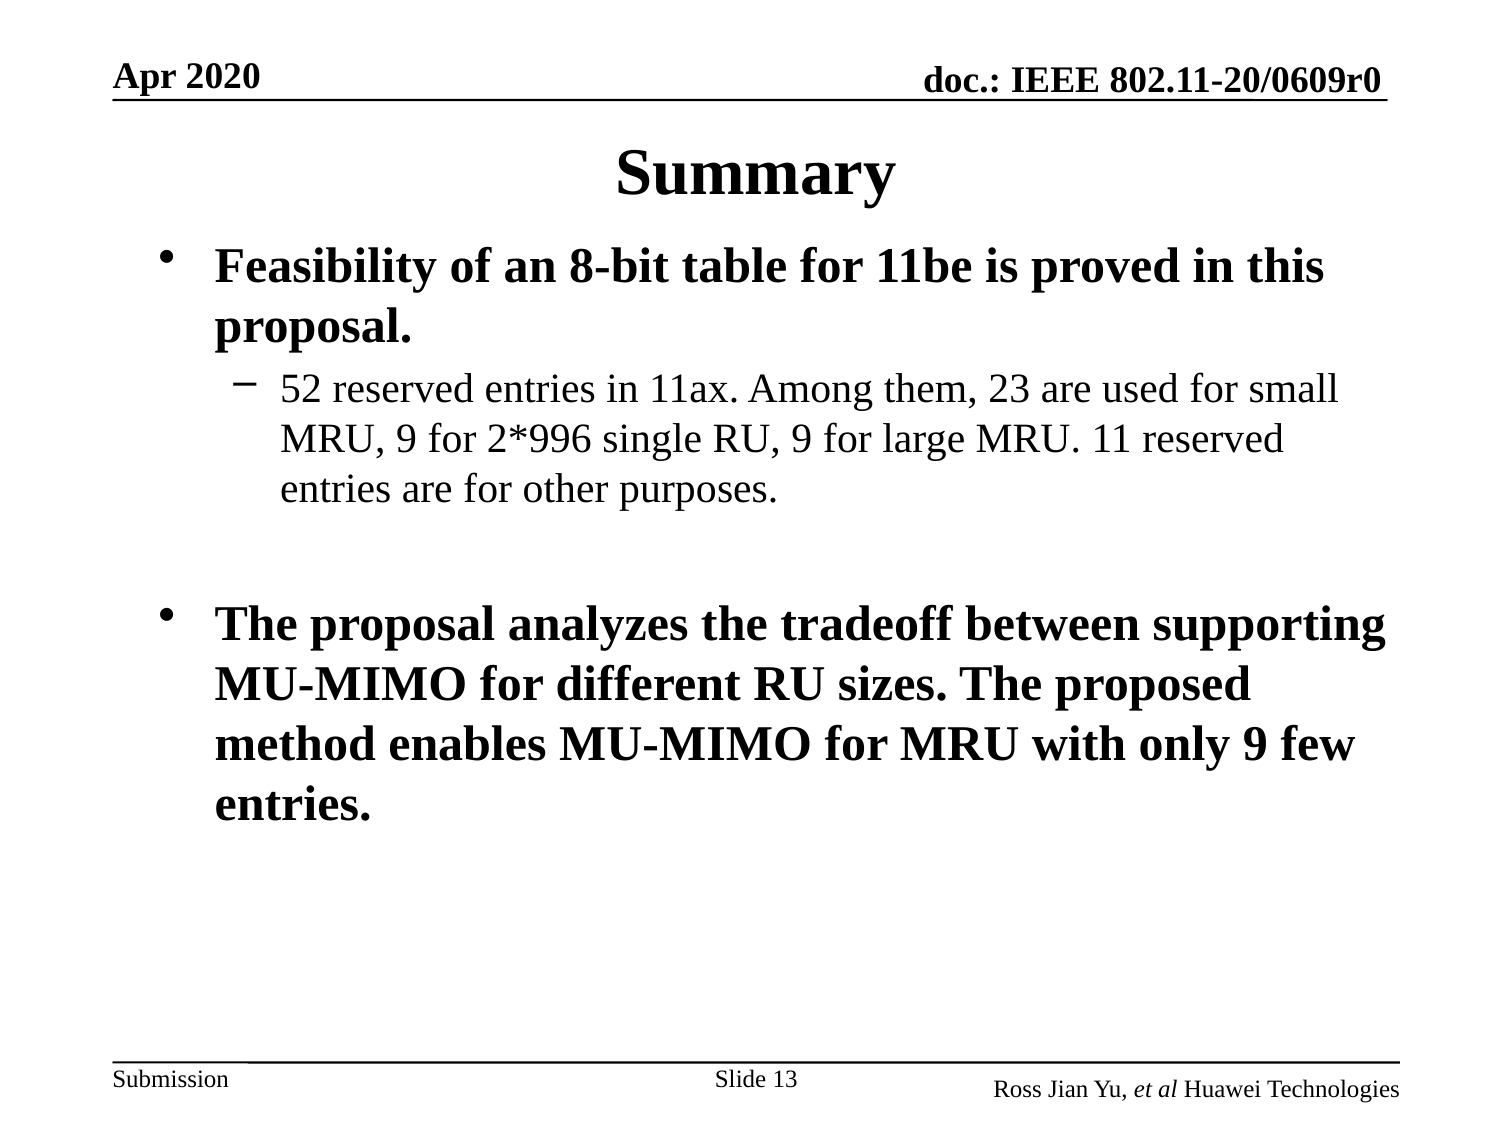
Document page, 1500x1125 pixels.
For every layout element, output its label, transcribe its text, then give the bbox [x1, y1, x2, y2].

list Feasibility of an 8-bit table for 11be is proved in this proposal. 52 reserved entries in 11ax. Among them, 23 are used for small MRU, 9 for 2*996 single RU, 9 for large MRU. 11 reserved entries are for other purposes. The proposal analyzes the tradeoff between supporting MU-MIMO for different RU sizes. The proposed method enables MU-MIMO for MRU with only 9 few entries. [142, 224, 1419, 1001]
text_box Summary [99, 124, 1413, 212]
slide_number Slide 13 [712, 1061, 800, 1093]
